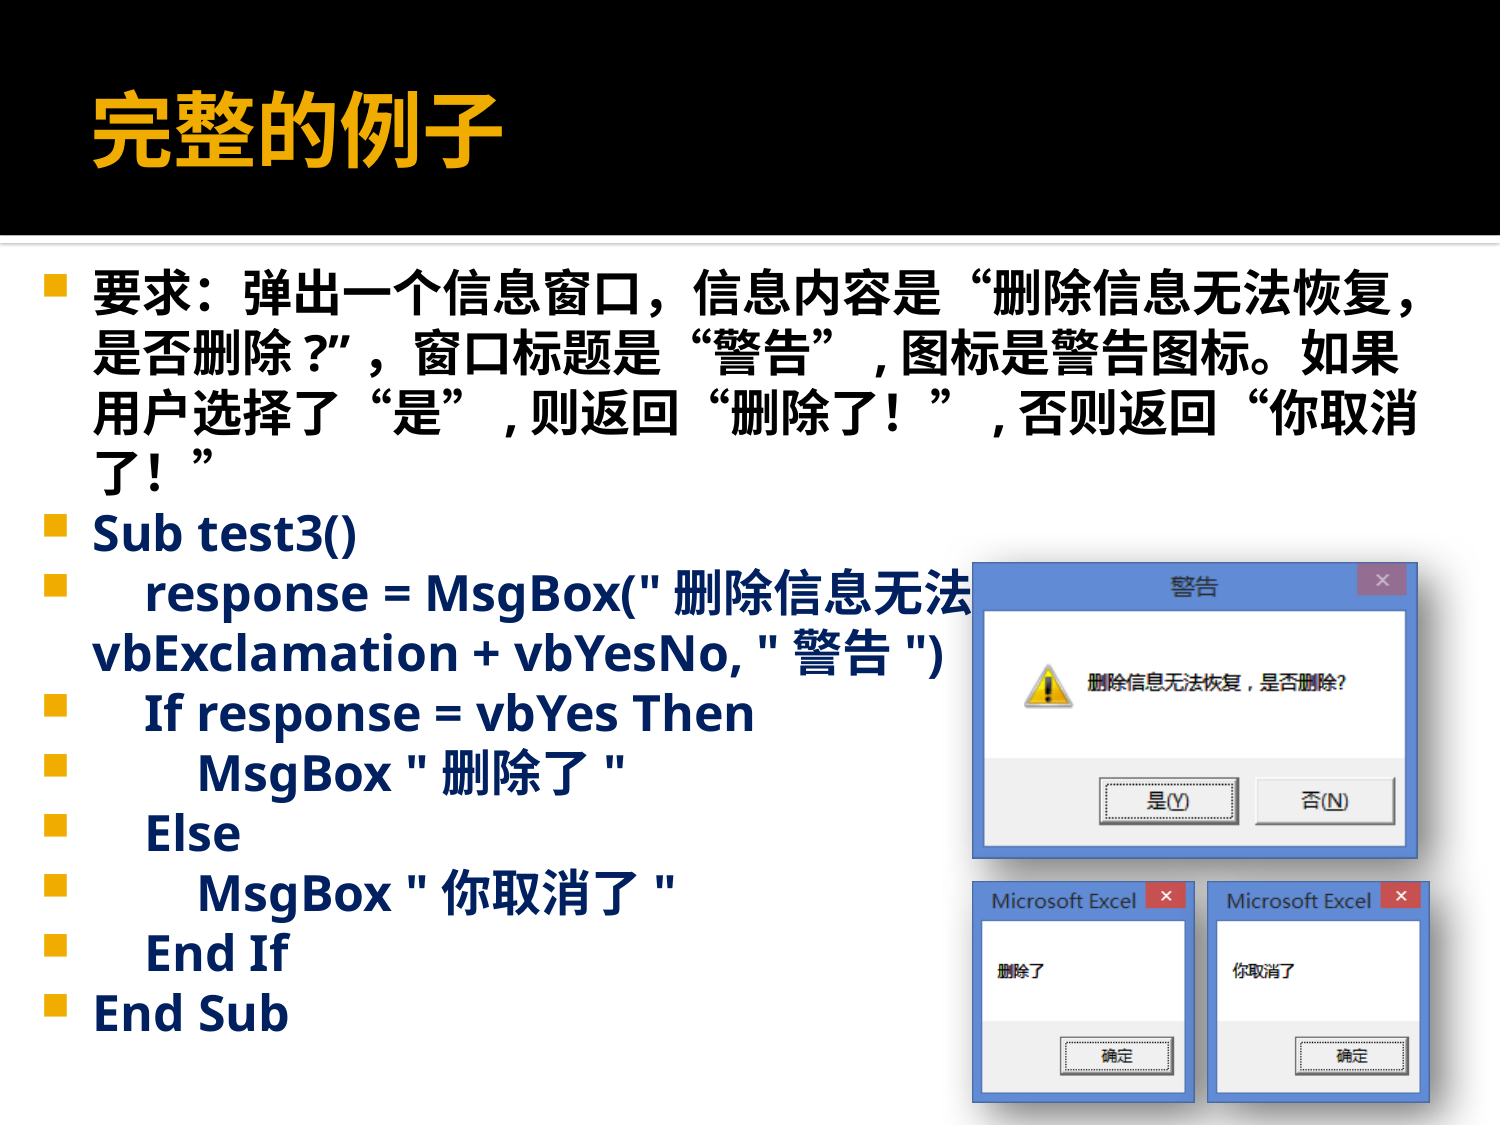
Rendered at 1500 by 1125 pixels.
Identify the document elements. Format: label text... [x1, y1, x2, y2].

title 完整的例子 [75, 25, 1425, 231]
picture [1207, 881, 1430, 1103]
picture [972, 881, 1195, 1103]
picture [972, 562, 1418, 859]
list 要求：弹出一个信息窗口，信息内容是“删除信息无法恢复，是否删除?”，窗口标题是“警告”,图标是警告图标。如果用户选择了“是”,则返回“删除了！”,否则返回“你取消了！” Sub test3() response = MsgBox("删除信息无法恢复，是否删除?", vbExclamation + vbYesNo, "警告") If response = vbYes Then MsgBox "删除了" Else MsgBox "你取消了" End If End Sub [11, 246, 1454, 997]
